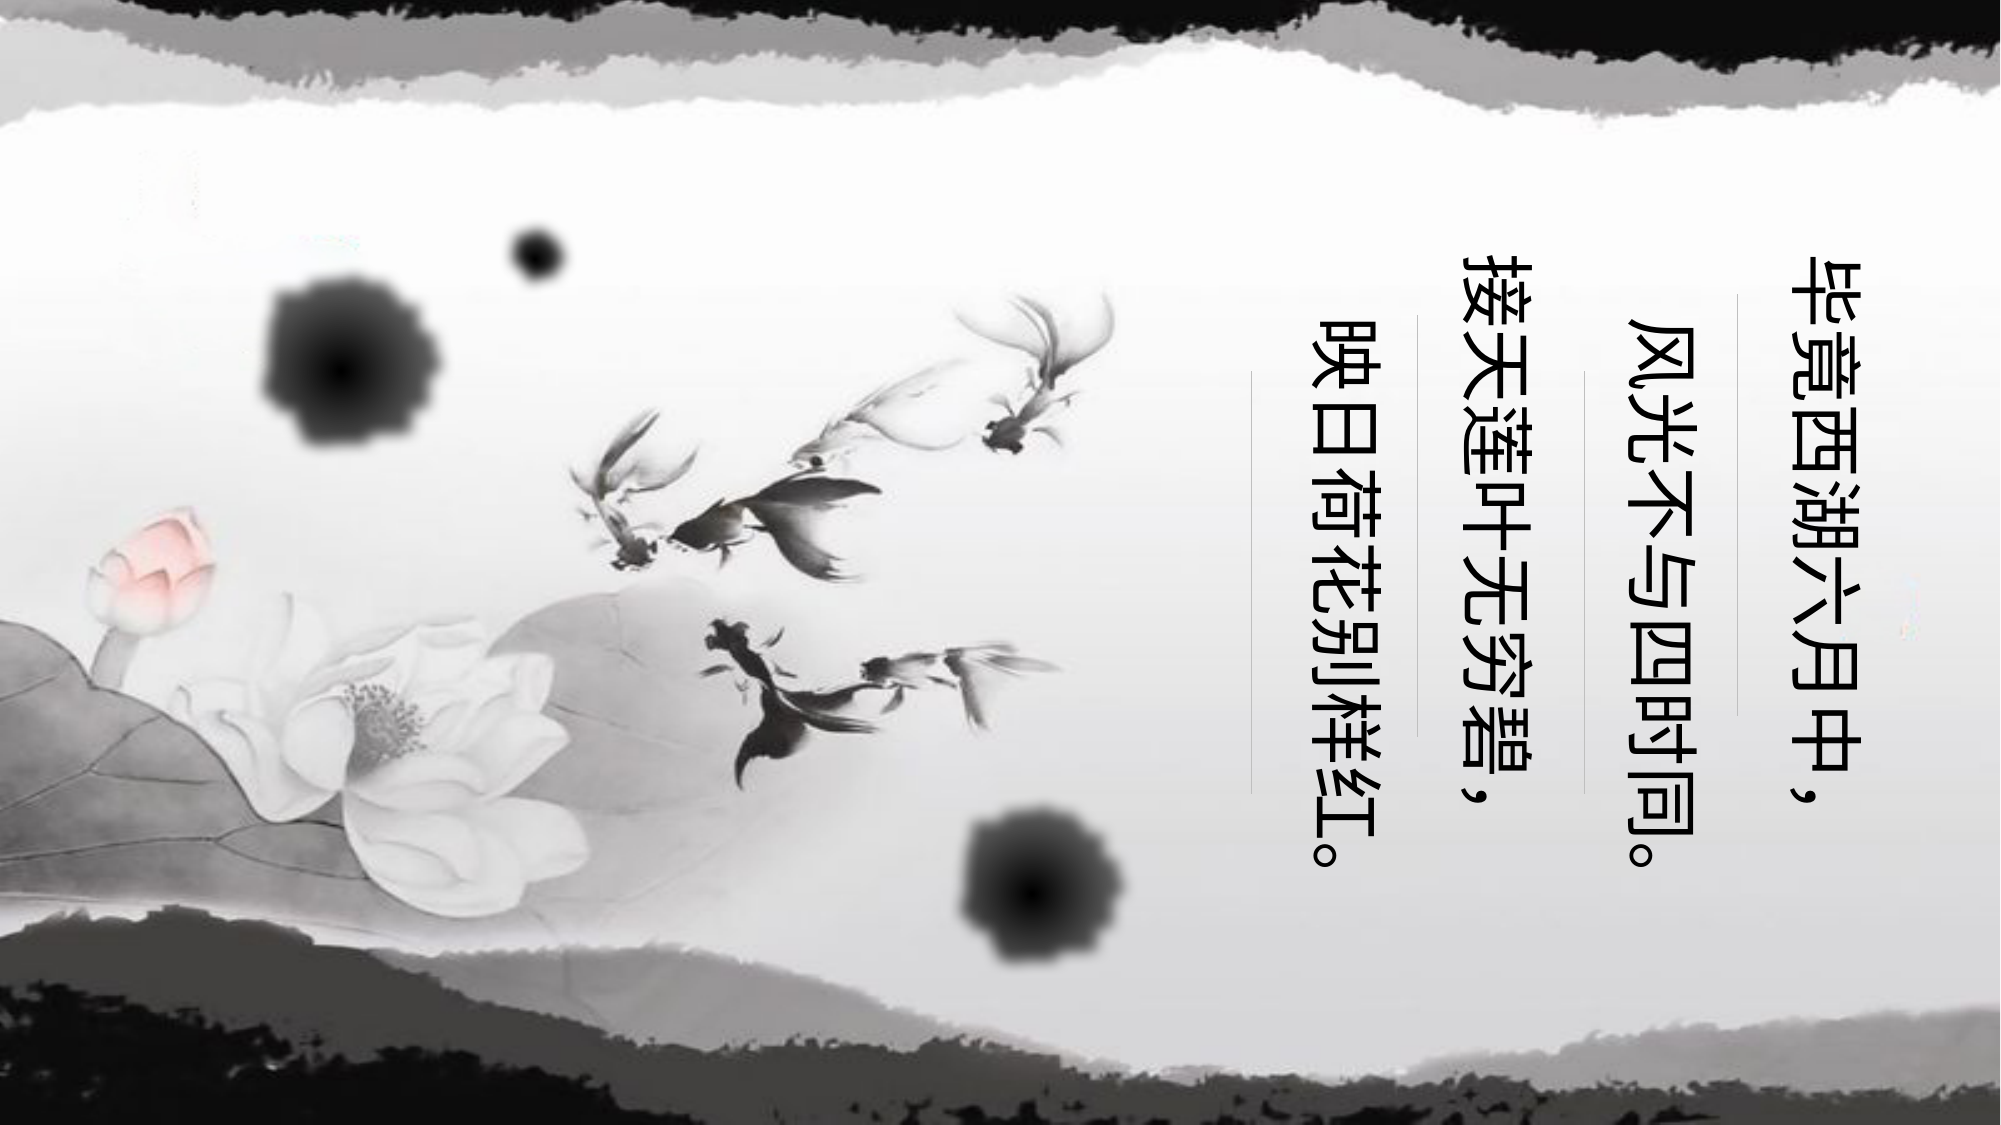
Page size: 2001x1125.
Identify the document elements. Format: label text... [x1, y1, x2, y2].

text_box [274, 288, 430, 436]
picture [0, 0, 2001, 1125]
text_box 接天莲叶无穷碧， [1431, 238, 1552, 892]
text_box [523, 241, 553, 270]
text_box 映日荷花别样红。 [1279, 301, 1401, 955]
text_box 风光不与四时同。 [1595, 301, 1717, 955]
text_box [971, 817, 1113, 953]
text_box 毕竟西湖六月中， [1760, 238, 1881, 892]
